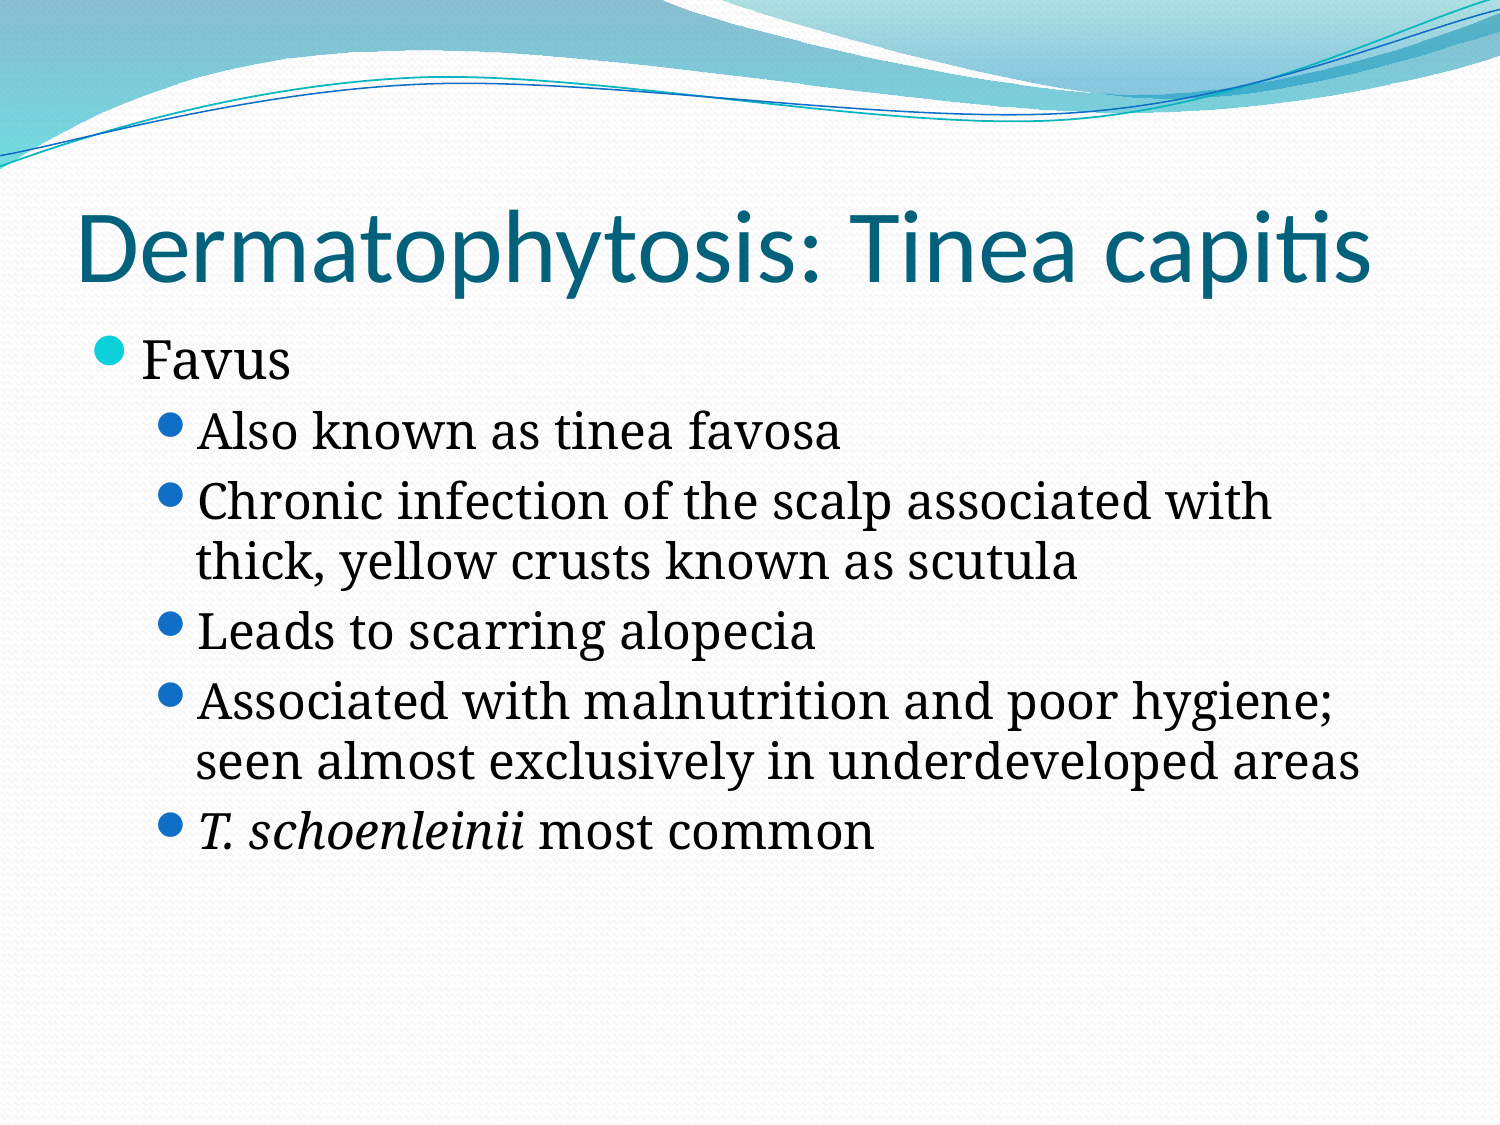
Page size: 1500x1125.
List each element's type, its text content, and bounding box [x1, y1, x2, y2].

title Dermatophytosis: Tinea capitis [74, 115, 1426, 304]
list Favus Also known as tinea favosa Chronic infection of the scalp associated with thick, yellow crusts known as scutula Leads to scarring alopecia Associated with malnutrition and poor hygiene; seen almost exclusively in underdeveloped areas T. schoenleinii most common [74, 317, 1426, 1038]
